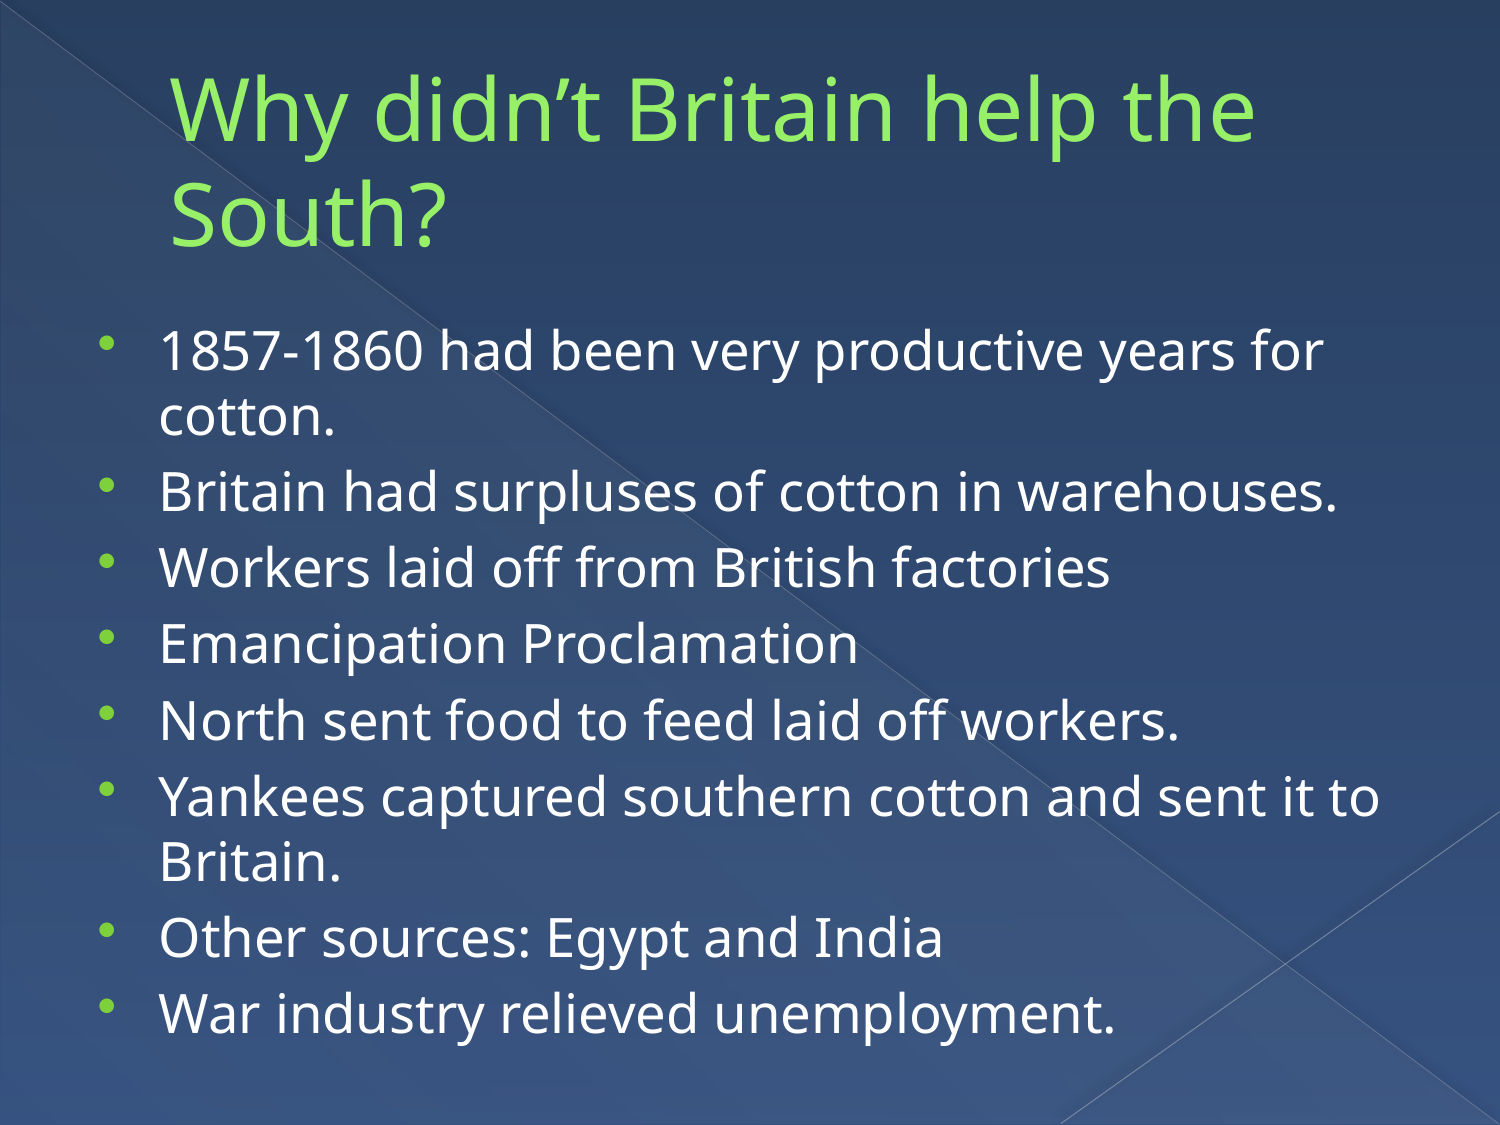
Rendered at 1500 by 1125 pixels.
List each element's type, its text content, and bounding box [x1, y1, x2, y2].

list 1857-1860 had been very productive years for cotton. Britain had surpluses of cotton in warehouses. Workers laid off from British factories Emancipation Proclamation North sent food to feed laid off workers. Yankees captured southern cotton and sent it to Britain. Other sources: Egypt and India War industry relieved unemployment. [75, 308, 1425, 1059]
title Why didn’t Britain help the South? [75, 43, 1425, 274]
